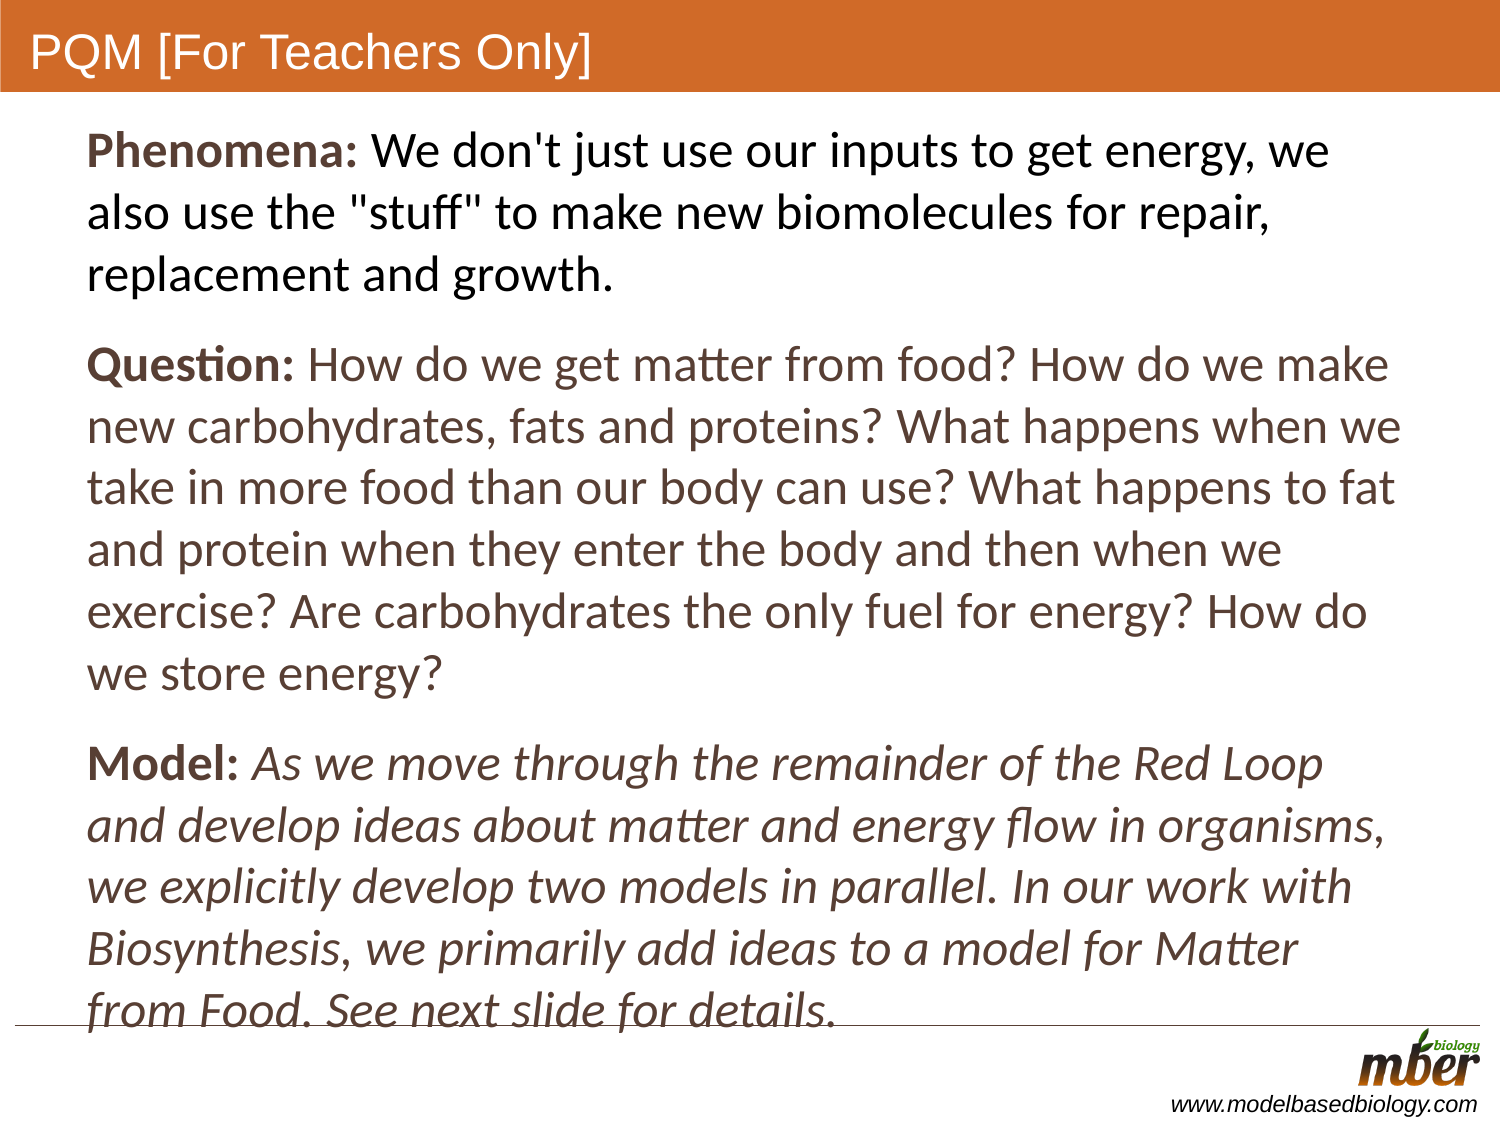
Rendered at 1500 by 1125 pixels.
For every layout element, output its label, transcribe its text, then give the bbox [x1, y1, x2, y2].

title PQM [For Teachers Only] [14, 11, 1480, 89]
picture [1358, 1028, 1480, 1086]
text_box Phenomena: We don't just use our inputs to get energy, we also use the "stuff" to make new biomolecules for repair, replacement and growth. Question: How do we get matter from food? How do we make new carbohydrates, fats and proteins? What happens when we take in more food than our body can use? What happens to fat and protein when they enter the body and then when we exercise? Are carbohydrates the only fuel for energy? How do we store energy? Model: As we move through the remainder of the Red Loop and develop ideas about matter and energy flow in organisms, we explicitly develop two models in parallel. In our work with Biosynthesis, we primarily add ideas to a model for Matter from Food. See next slide for details. [71, 109, 1422, 1049]
